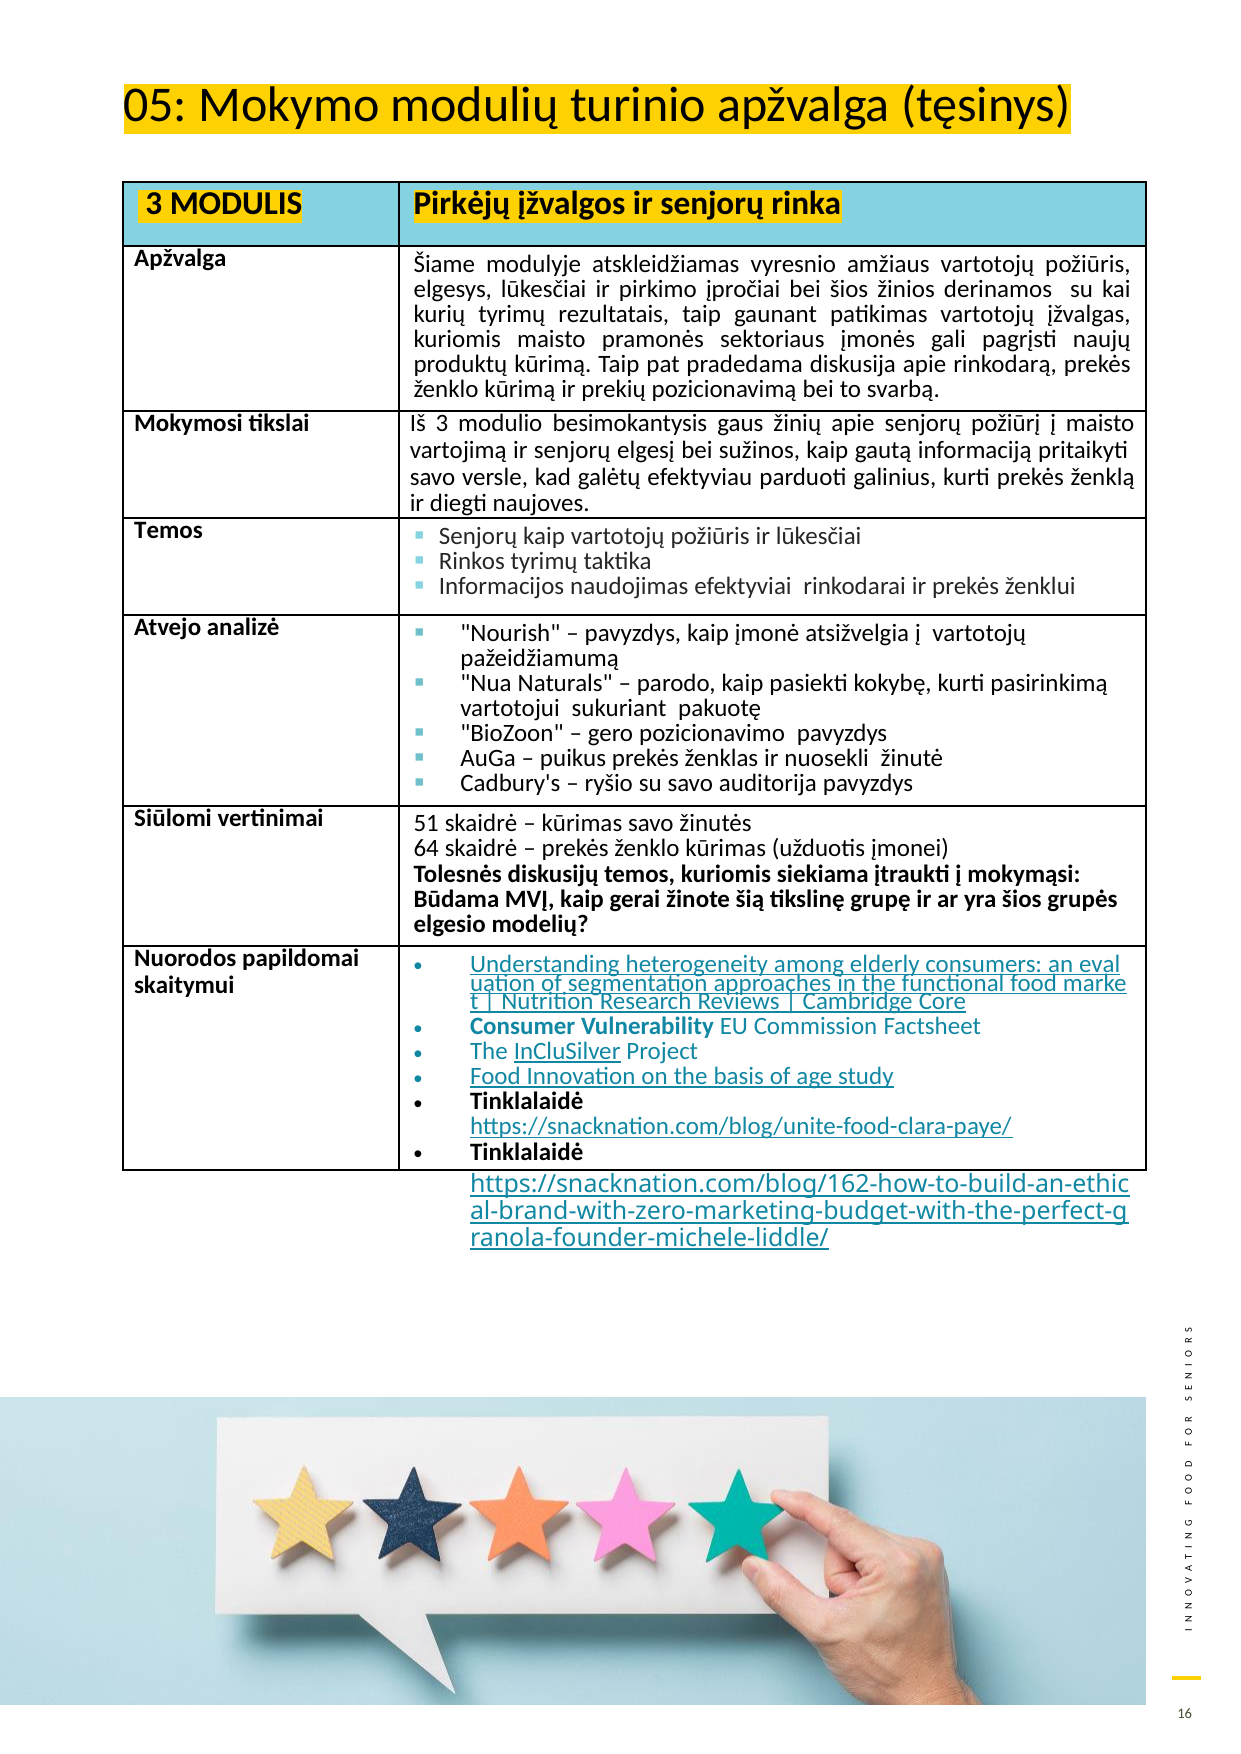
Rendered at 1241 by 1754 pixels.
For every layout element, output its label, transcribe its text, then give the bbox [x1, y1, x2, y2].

table_cell Apžvalga [124, 247, 398, 410]
table_cell Nuorodos papildomai skaitymui [124, 947, 398, 1169]
table_header Pirkėjų įžvalgos ir senjorų rinka [400, 183, 1145, 245]
table_cell 51 skaidrė – kūrimas savo žinutės 64 skaidrė – prekės ženklo kūrimas (užduotis įmonei) Tolesnės diskusijų temos, kuriomis siekiama įtraukti į mokymąsi: Būdama MVĮ, kaip gerai žinote šią tikslinę grupę ir ar yra šios grupės elgesio modelių? [400, 807, 1145, 945]
table_cell Siūlomi vertinimai [124, 807, 398, 945]
table_cell Iš 3 modulio besimokantysis gaus žinių apie senjorų požiūrį į maisto vartojimą ir senjorų elgesį bei sužinos, kaip gautą informaciją pritaikyti savo versle, kad galėtų efektyviau parduoti galinius, kurti prekės ženklą ir diegti naujoves. [400, 412, 1145, 517]
table_cell Temos [124, 519, 398, 614]
table_cell Atvejo analizė [124, 616, 398, 805]
table_cell Understanding heterogeneity among elderly consumers: an evaluation of segmentation approaches in the functional food market | Nutrition Research Reviews | Cambridge Core Consumer Vulnerability EU Commission Factsheet The InCluSilver Project Food Innovation on the basis of age study Tinklalaidė https://snacknation.com/blog/unite-food-clara-paye/ Tinklalaidė https://snacknation.com/blog/162-how-to-build-an-ethical-brand-with-zero-marketing-budget-with-the-perfect-granola-founder-michele-liddle/ [400, 947, 1145, 1169]
picture [0, 1396, 1146, 1705]
table_header 3 MODULIS [124, 183, 398, 245]
table_cell Senjorų kaip vartotojų požiūris ir lūkesčiai Rinkos tyrimų taktika Informacijos naudojimas efektyviai rinkodarai ir prekės ženklui [400, 519, 1145, 614]
table_cell Mokymosi tikslai [124, 412, 398, 517]
table_cell "Nourish" – pavyzdys, kaip įmonė atsižvelgia į vartotojų pažeidžiamumą "Nua Naturals" – parodo, kaip pasiekti kokybę, kurti pasirinkimą vartotojui sukuriant pakuotę "BioZoon" – gero pozicionavimo pavyzdys AuGa – puikus prekės ženklas ir nuosekli žinutė Cadbury's – ryšio su savo auditorija pavyzdys [400, 616, 1145, 805]
list 05: Mokymo modulių turinio apžvalga (tęsinys) [108, 71, 1146, 159]
table_cell Šiame modulyje atskleidžiamas vyresnio amžiaus vartotojų požiūris, elgesys, lūkesčiai ir pirkimo įpročiai bei šios žinios derinamos su kai kurių tyrimų rezultatais, taip gaunant patikimas vartotojų įžvalgas, kuriomis maisto pramonės sektoriaus įmonės gali pagrįsti naujų produktų kūrimą. Taip pat pradedama diskusija apie rinkodarą, prekės ženklo kūrimą ir prekių pozicionavimą bei to svarbą. [400, 247, 1145, 410]
